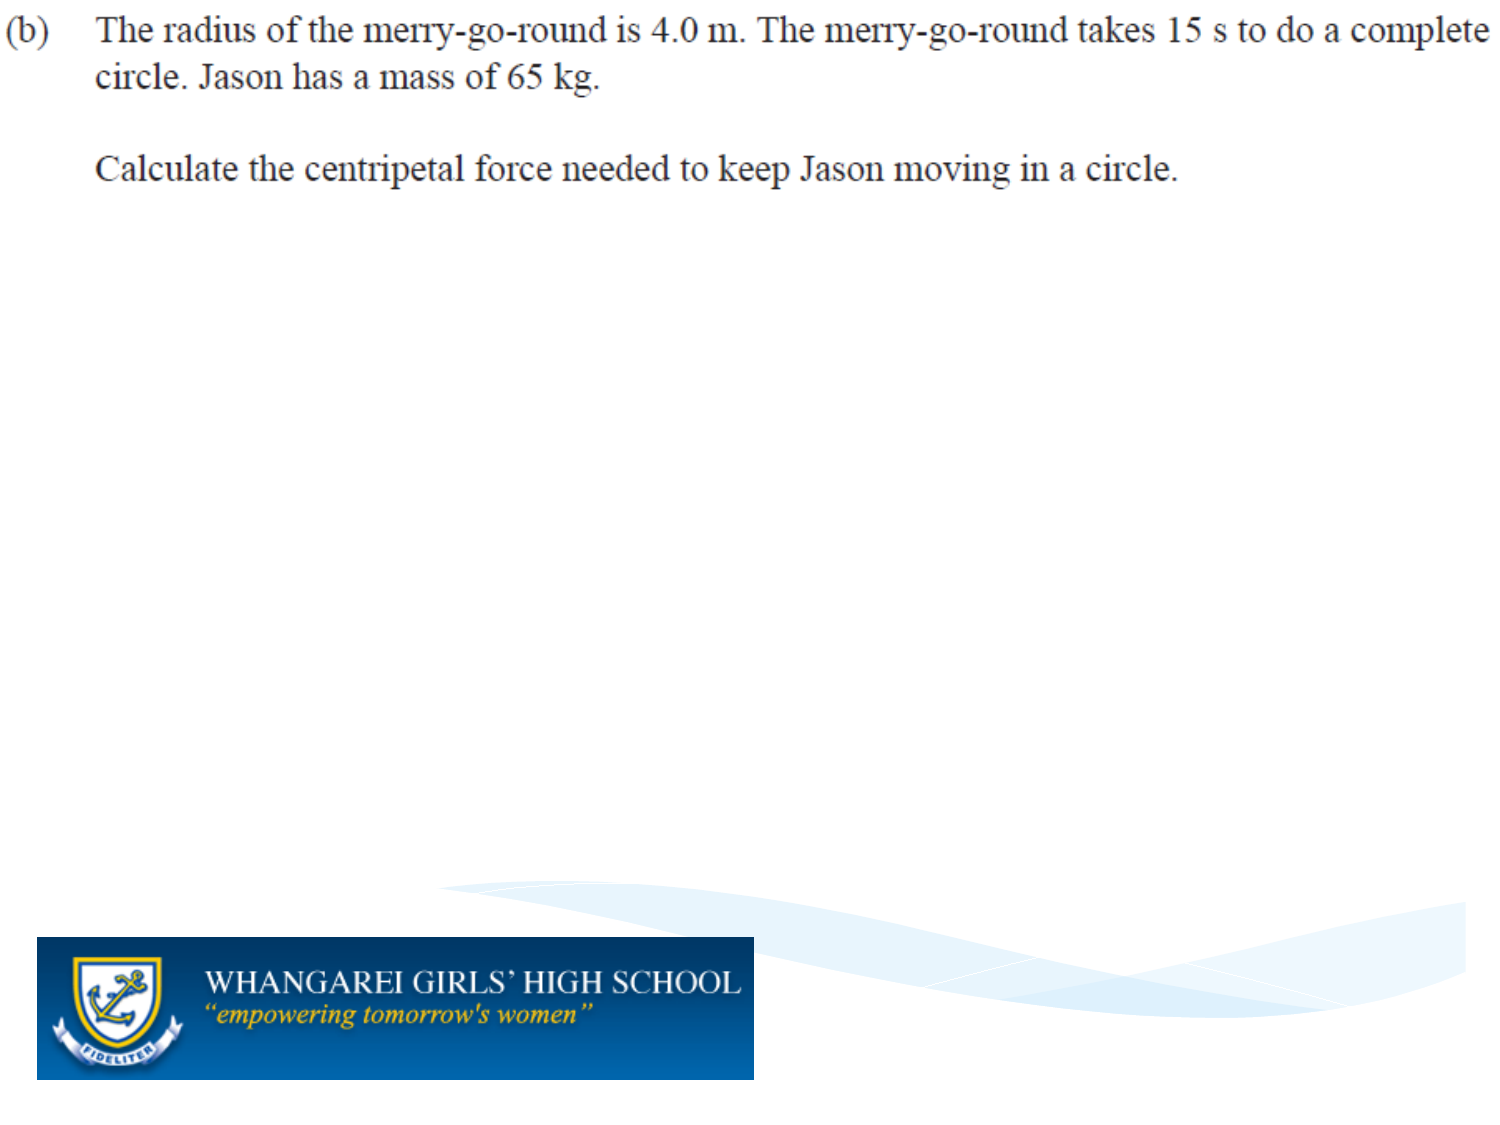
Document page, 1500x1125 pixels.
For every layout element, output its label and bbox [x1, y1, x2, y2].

picture [0, 0, 1500, 208]
picture [37, 937, 754, 1080]
